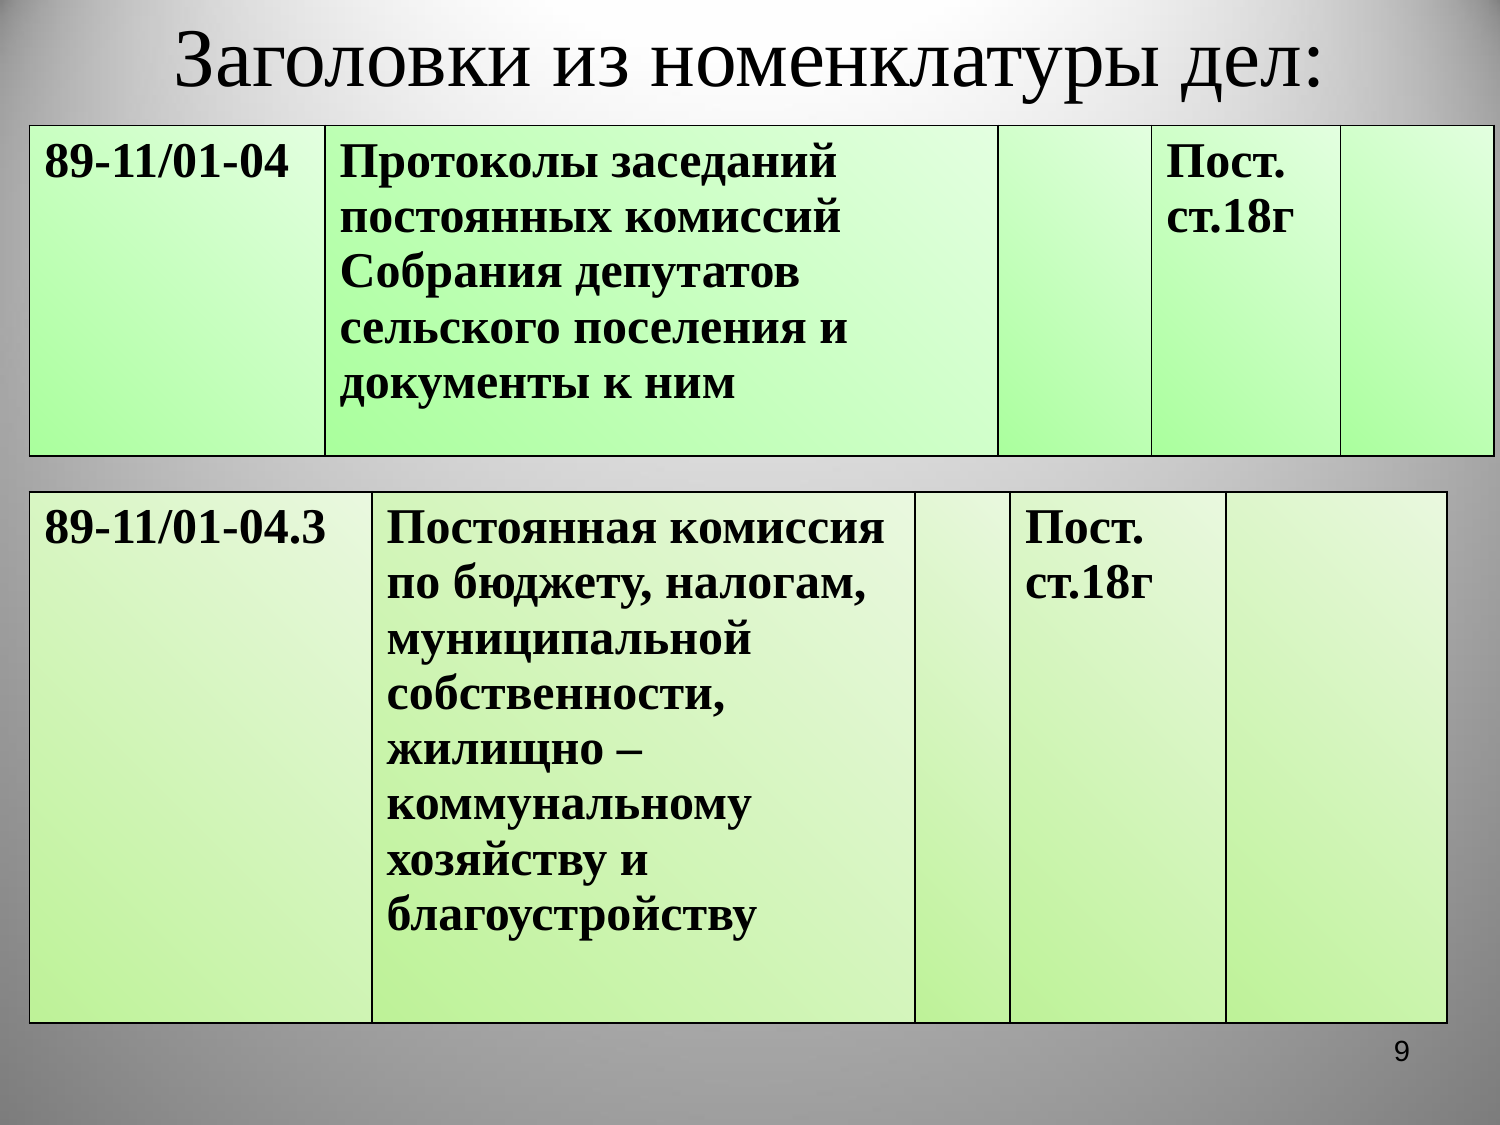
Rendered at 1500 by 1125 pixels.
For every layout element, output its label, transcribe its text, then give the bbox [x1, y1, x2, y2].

table_header Пост. ст.18г [1152, 126, 1340, 455]
title Заголовки из номенклатуры дел: [75, 45, 1425, 125]
table_header [916, 493, 1009, 1022]
table_header Пост. ст.18г [1011, 493, 1225, 1022]
table_header Постоянная комиссия по бюджету, налогам, муниципальной собственности, жилищно – коммунальному хозяйству и благоустройству [373, 493, 914, 1022]
table_header [1341, 126, 1493, 455]
table_header [1227, 493, 1446, 1022]
table_header 89-11/01-04.3 [30, 493, 371, 1022]
table_header 89-11/01-04 [30, 126, 324, 455]
picture [0, 0, 1500, 1125]
table_header [999, 126, 1151, 455]
table_header Протоколы заседаний постоянных комиссий Собрания депутатов сельского поселения и документы к ним [326, 126, 997, 455]
slide_number 9 [1074, 1024, 1426, 1103]
